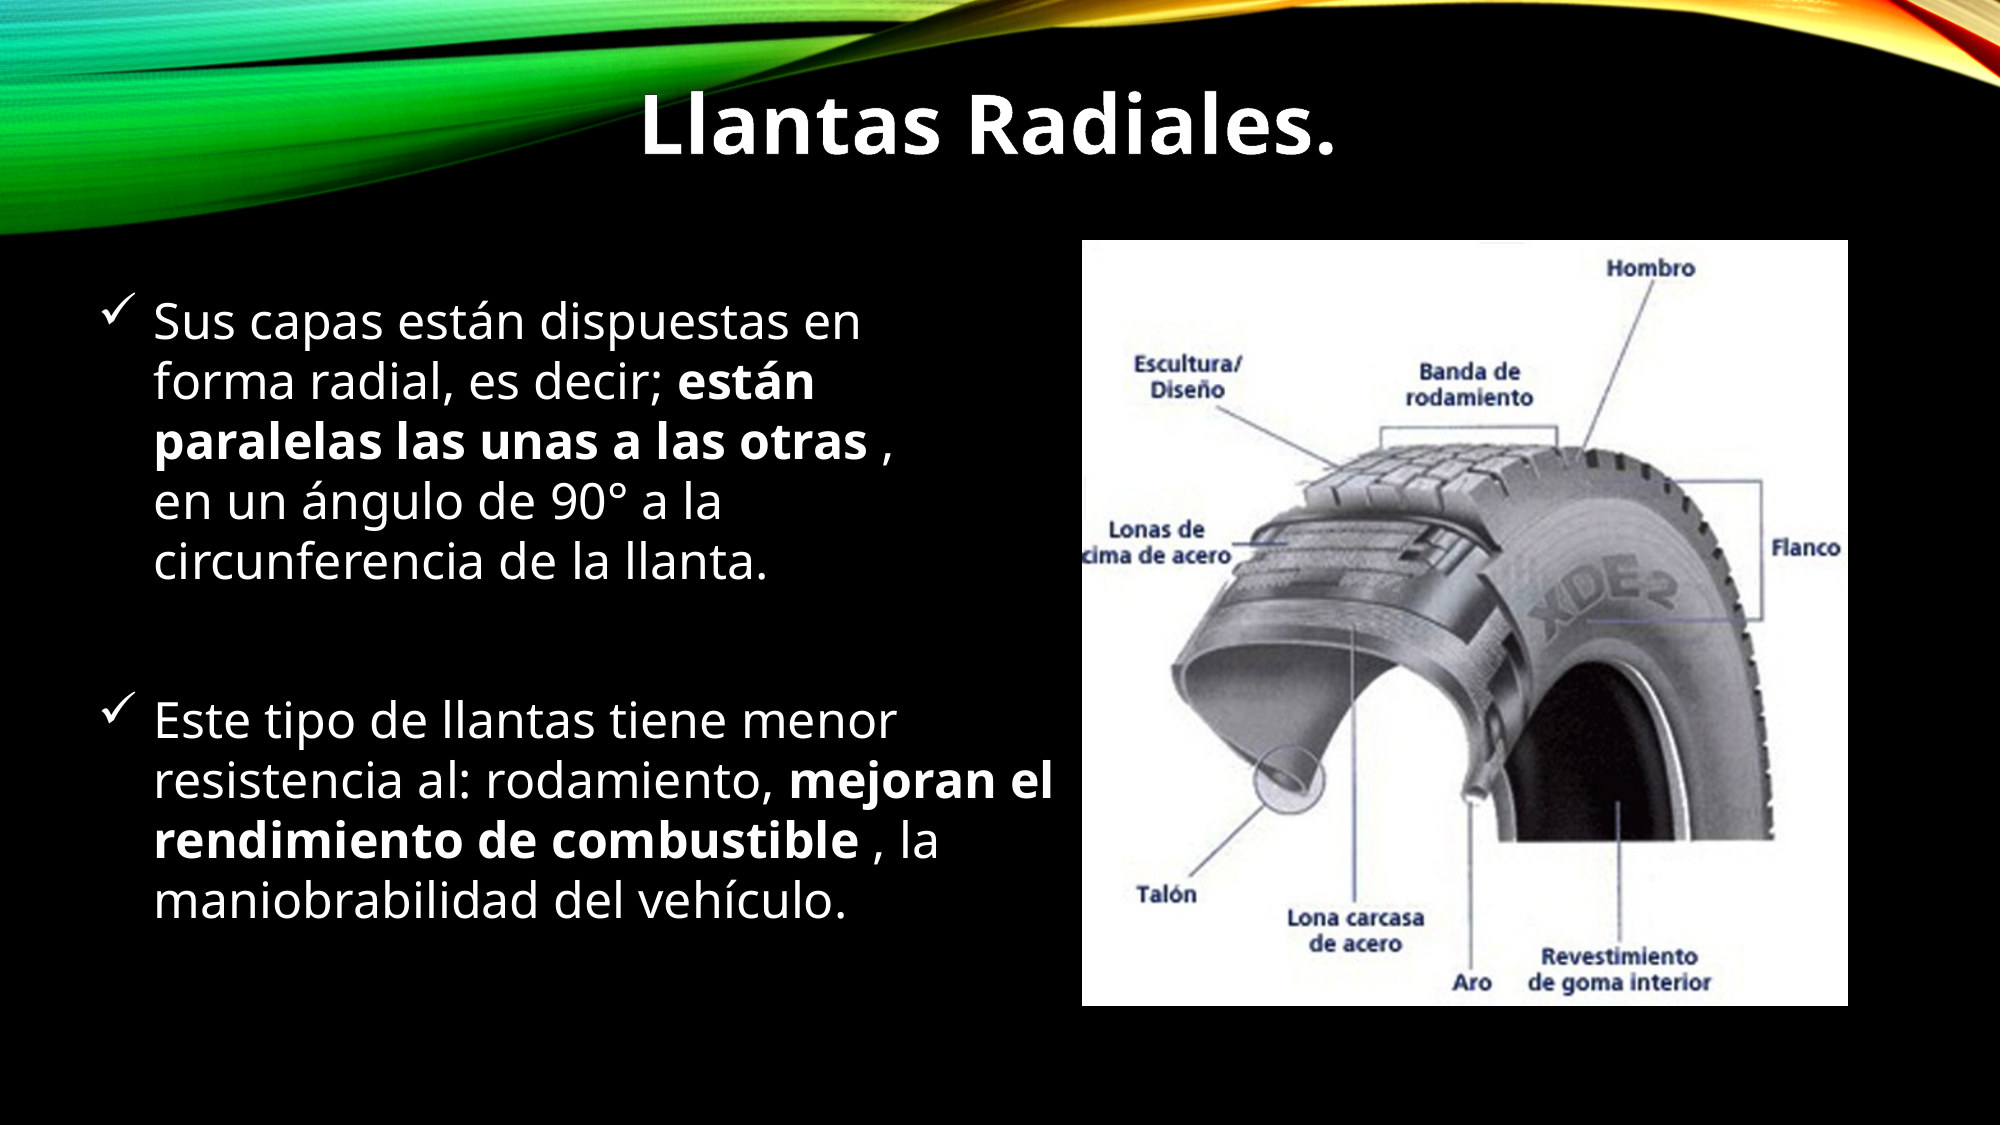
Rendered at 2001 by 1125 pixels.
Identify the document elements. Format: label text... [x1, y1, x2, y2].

picture [1082, 240, 1848, 1006]
text_box Llantas Radiales. [622, 63, 1354, 179]
picture [0, 0, 2000, 237]
text_box Sus capas están dispuestas en forma radial, es decir; están paralelas las unas a las otras , en un ángulo de 90° a la circunferencia de la llanta. [82, 282, 918, 597]
text_box Este tipo de llantas tiene menor resistencia al: rodamiento, mejoran el rendimiento de combustible , la maniobrabilidad del vehículo. [82, 681, 1082, 937]
